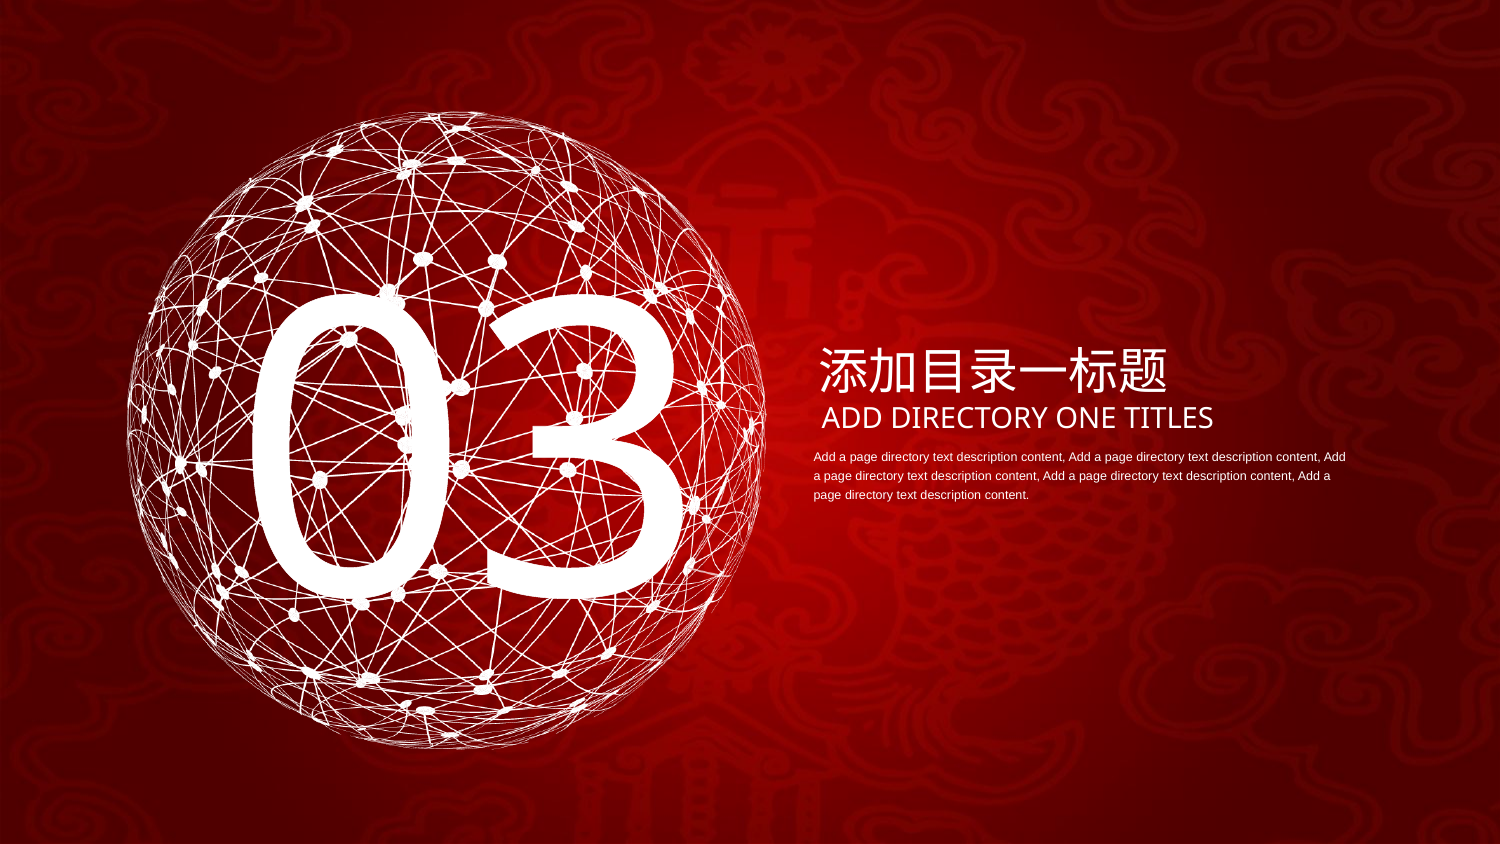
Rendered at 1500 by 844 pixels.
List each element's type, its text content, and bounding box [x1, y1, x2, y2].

text_box Add a page directory text description content, Add a page directory text description content, Add a page directory text description content, Add a page directory text description content, Add a page directory text description content. [798, 438, 1371, 510]
picture [0, 0, 1500, 844]
text_box 添加目录一标题 [803, 332, 1184, 407]
text_box ADD DIRECTORY ONE TITLES [806, 392, 1230, 442]
